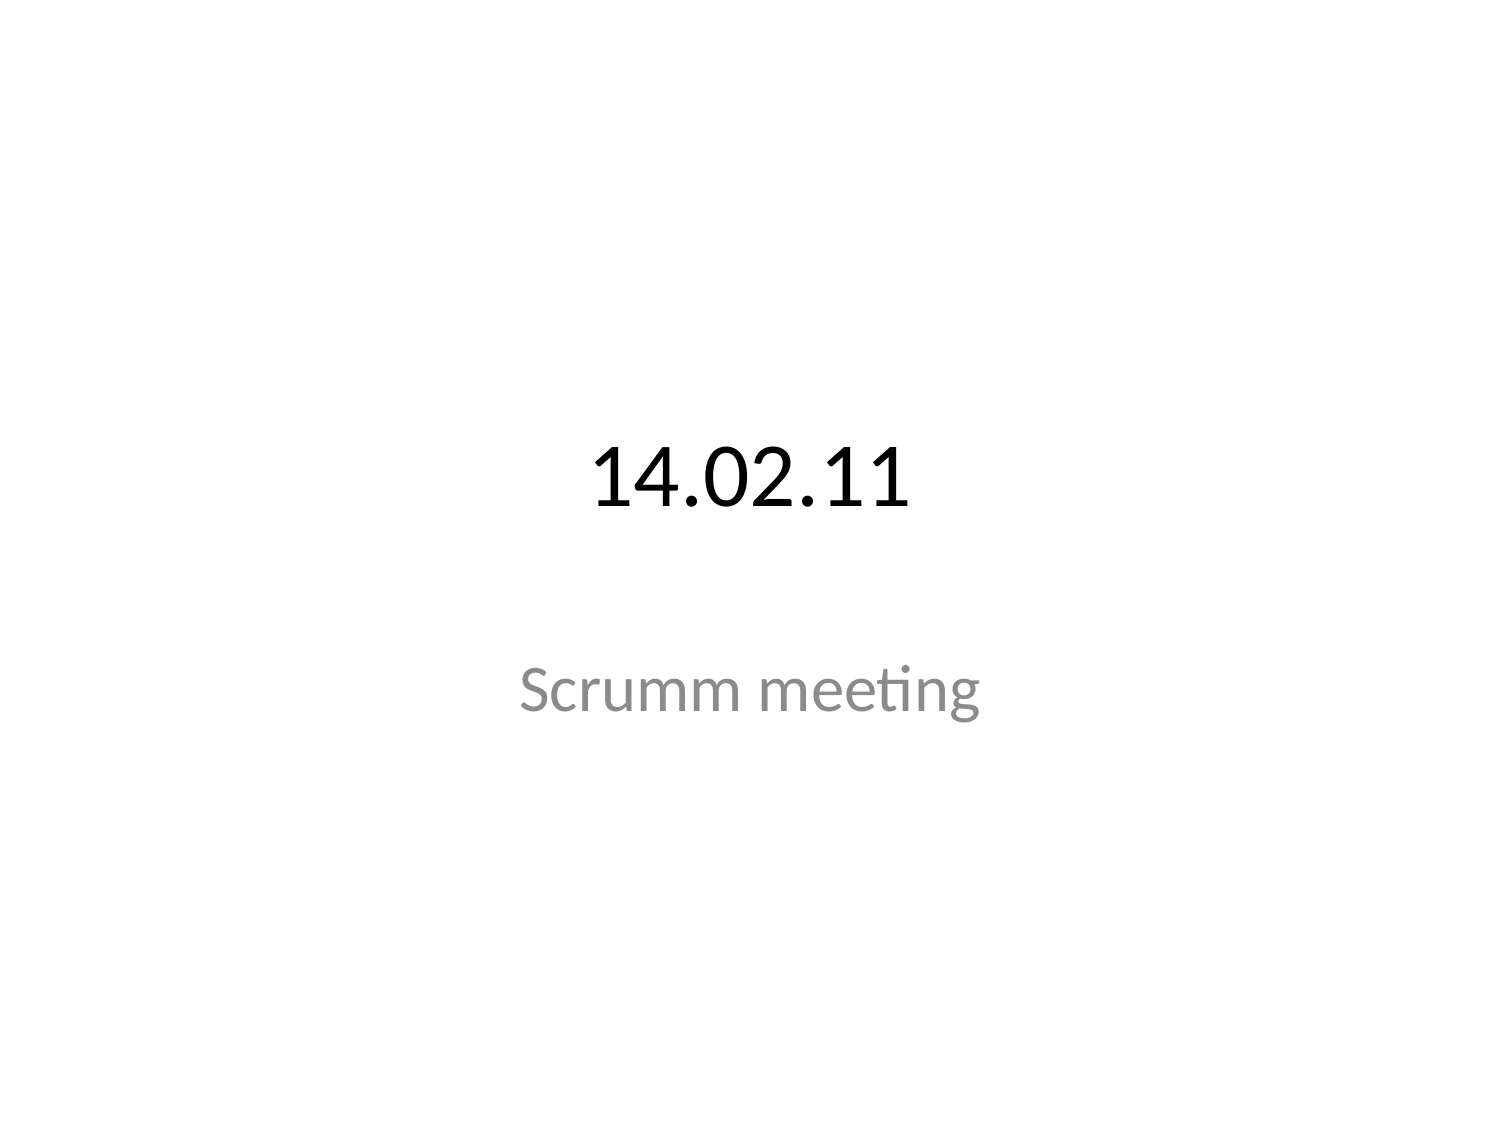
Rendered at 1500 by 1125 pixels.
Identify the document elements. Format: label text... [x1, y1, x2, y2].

subtitle Scrumm meeting [225, 637, 1275, 925]
title 14.02.11 [112, 349, 1388, 591]
